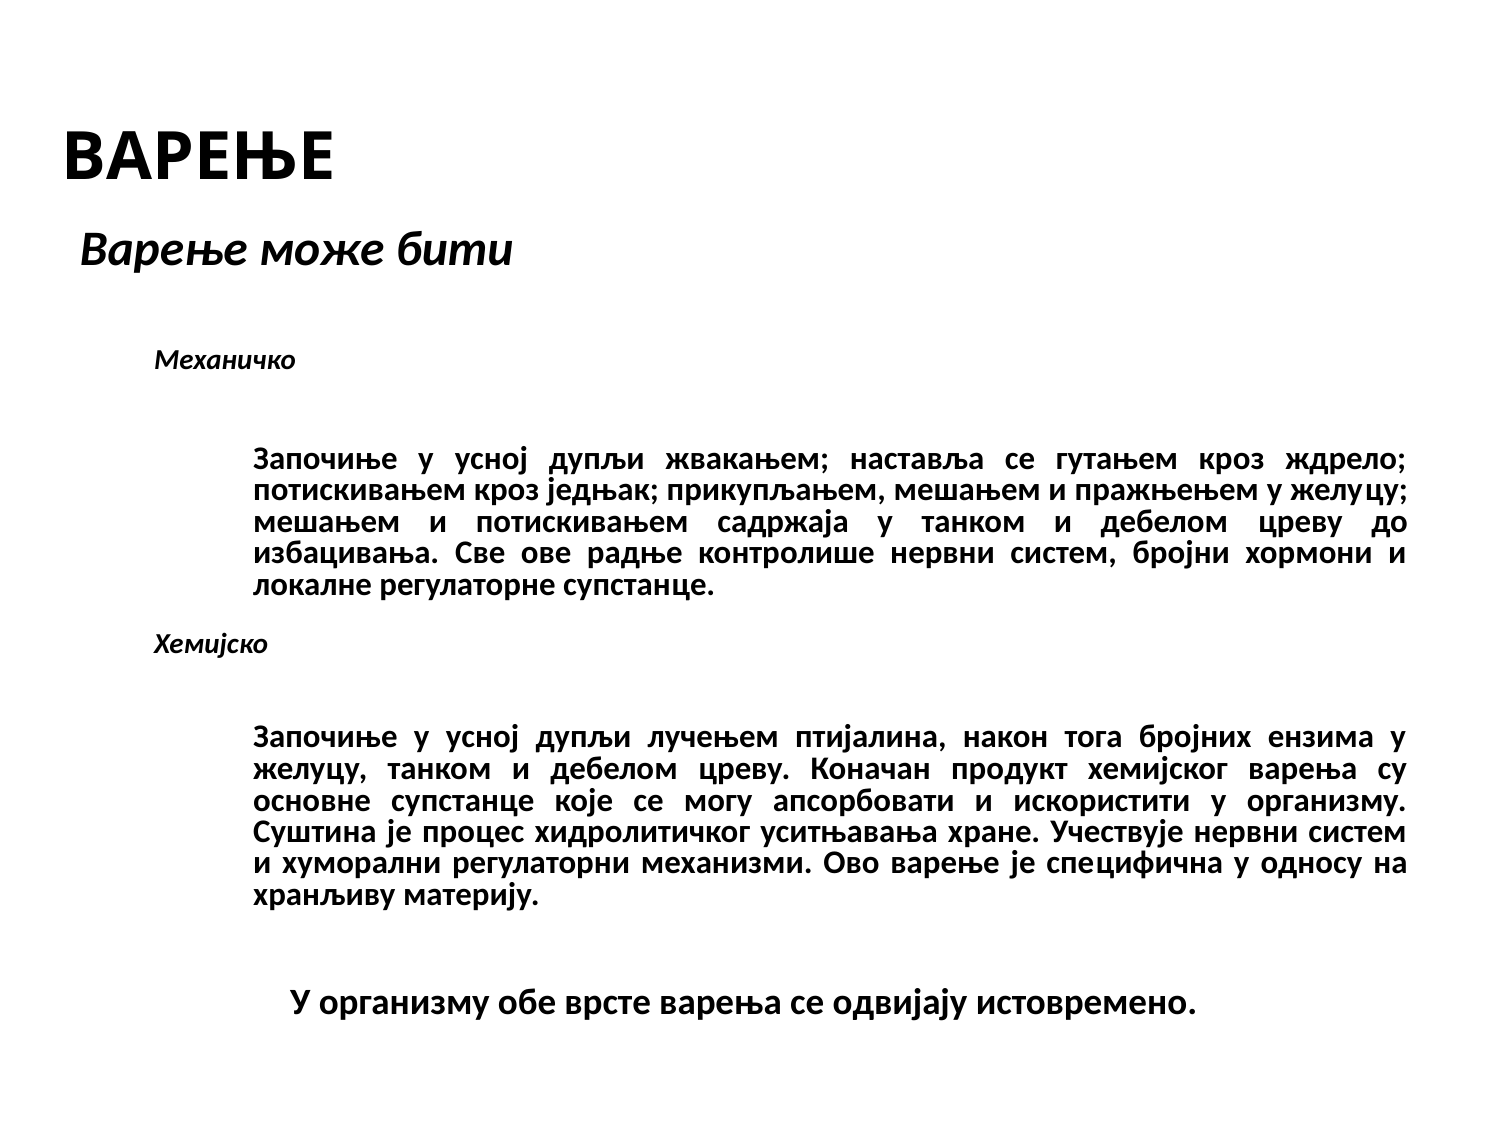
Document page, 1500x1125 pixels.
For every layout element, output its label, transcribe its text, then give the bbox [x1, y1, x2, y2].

text_box ВАРЕЊЕ [46, 105, 992, 201]
subtitle Варење може бити Механичко Започиње у усној дупљи жвакањем; наставља се гутањем кроз ждрело; потискивањем кроз једњак; прикупљањем, мешањем и пражњењем у желуцу; мешањем и потискивањем садржаја у танком и дебелом цреву до избацивања. Све ове радње контролише нервни систем, бројни хормони и локалне регулаторне супстанце. Хемијско Започиње у усној дупљи лучењем птијалина, након тога бројних ензима у желуцу, танком и дебелом цреву. Коначан продукт хемијског варења су основне супстанце које се могу апсорбовати и искористити у организму. Суштина је процес хидролитичког уситњавања хране. Учествује нервни систем и хуморални регулаторни механизми. Ово варење је специфична у односу на хранљиву материју. У организму обе врсте варења се одвијају истовремено. [64, 220, 1424, 1035]
